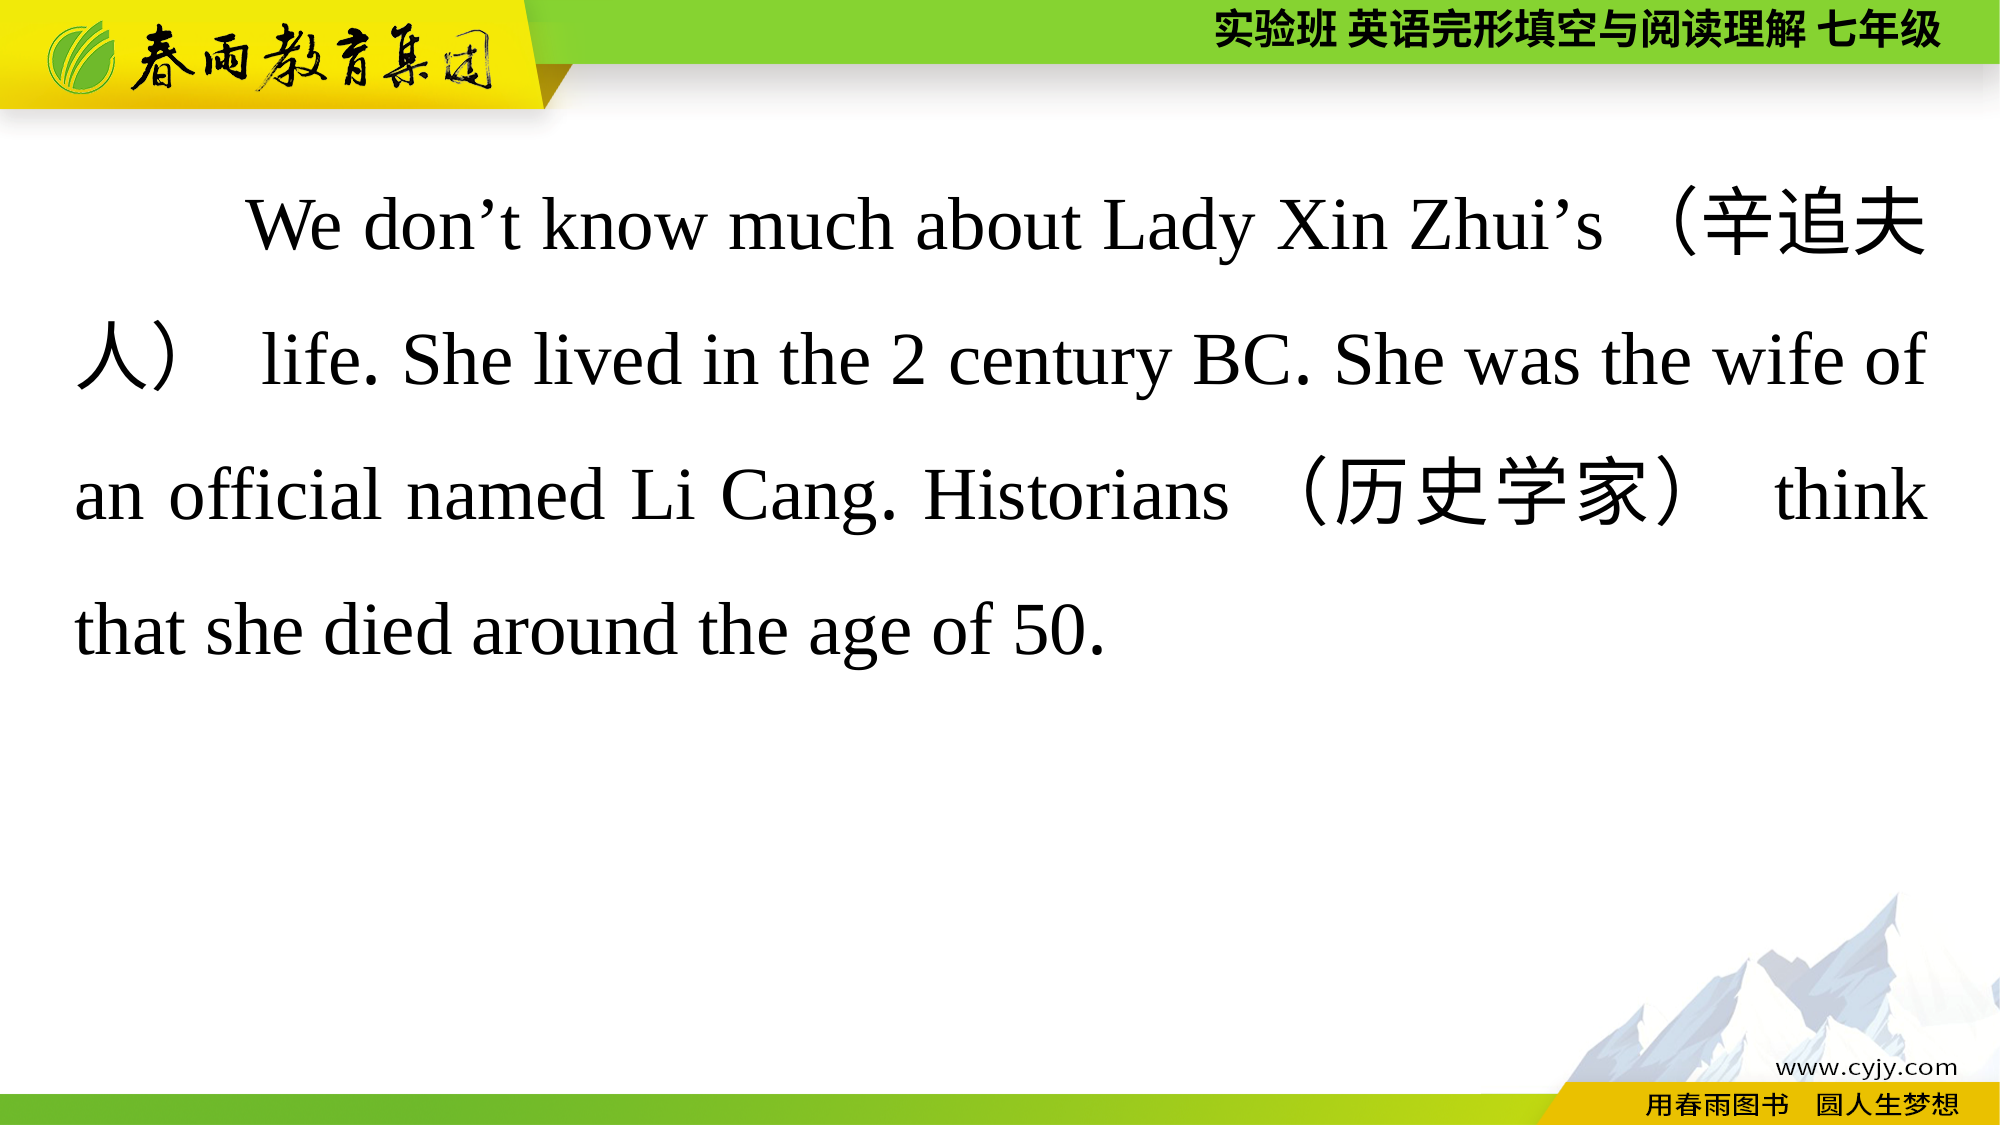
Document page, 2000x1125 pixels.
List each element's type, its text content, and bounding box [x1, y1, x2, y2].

list We don’t know much about Lady Xin Zhui’s（辛追夫人） life. She lived in the 2 century BC. She was the wife of an official named Li Cang. Historians（历史学家） think that she died around the age of 50. [59, 122, 1944, 666]
picture [0, 0, 2000, 1125]
